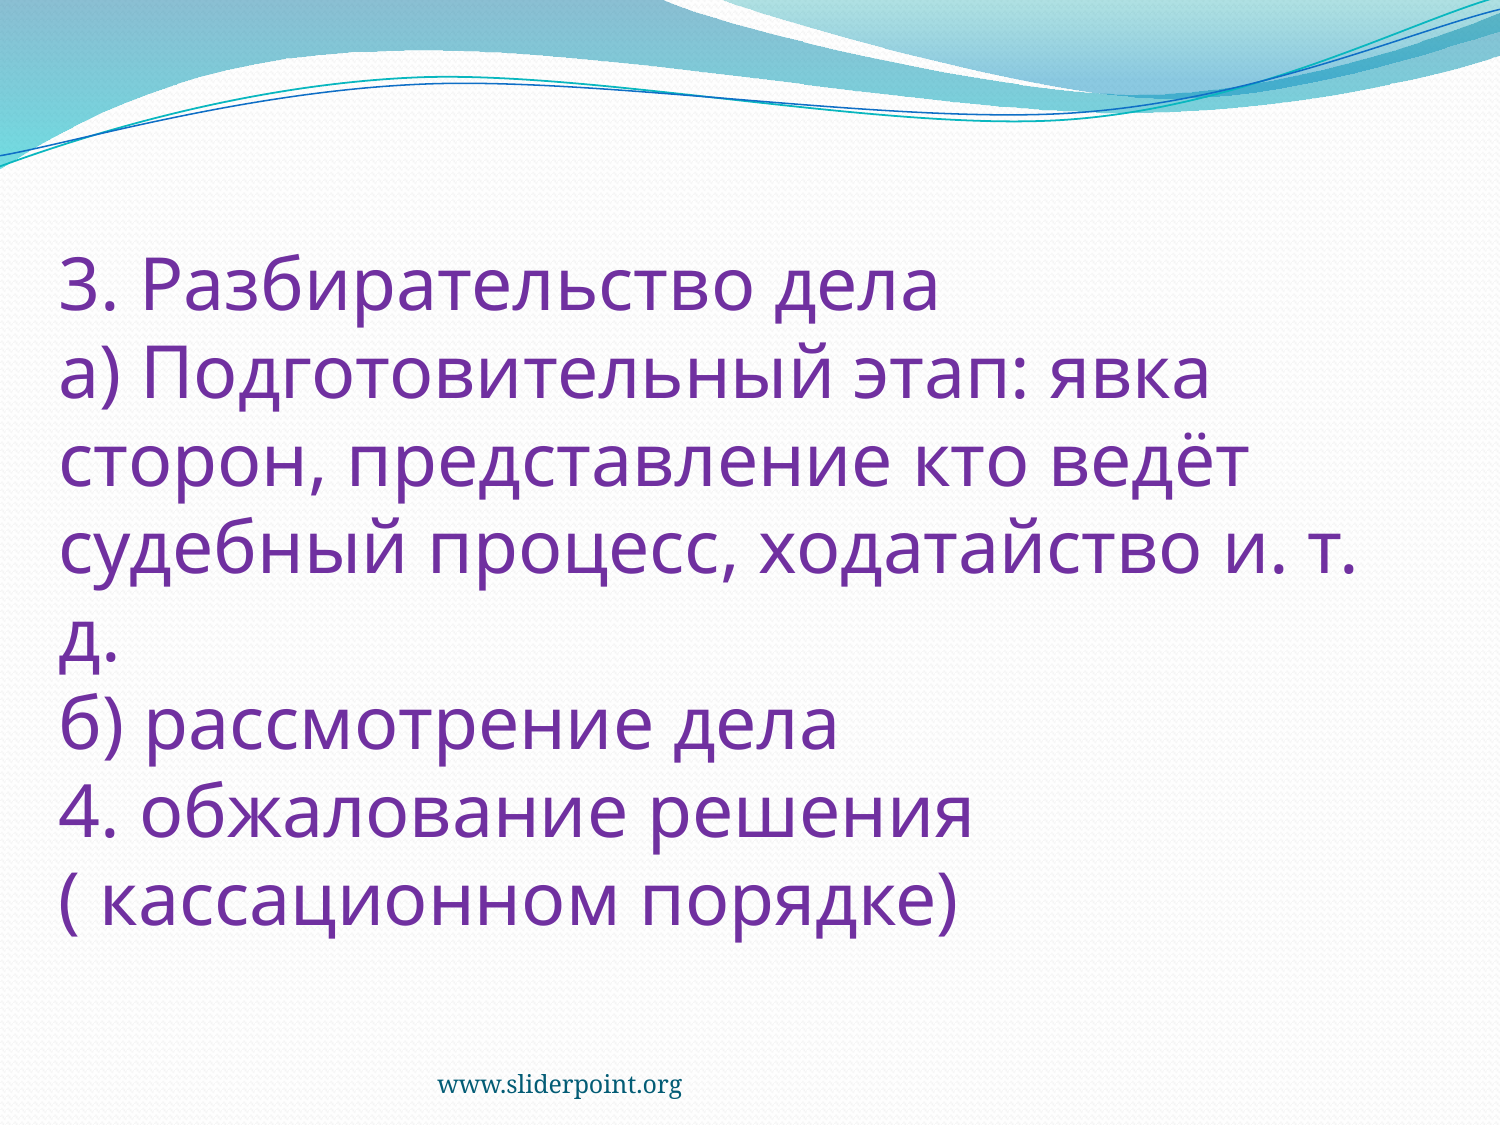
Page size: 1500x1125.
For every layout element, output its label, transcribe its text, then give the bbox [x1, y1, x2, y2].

title 3. Разбирательство дела а) Подготовительный этап: явка сторон, представление кто ведёт судебный процесс, ходатайство и. т. д. б) рассмотрение дела 4. обжалование решения ( кассационном порядке) [58, 222, 1409, 1125]
footer www.sliderpoint.org [437, 1042, 988, 1103]
